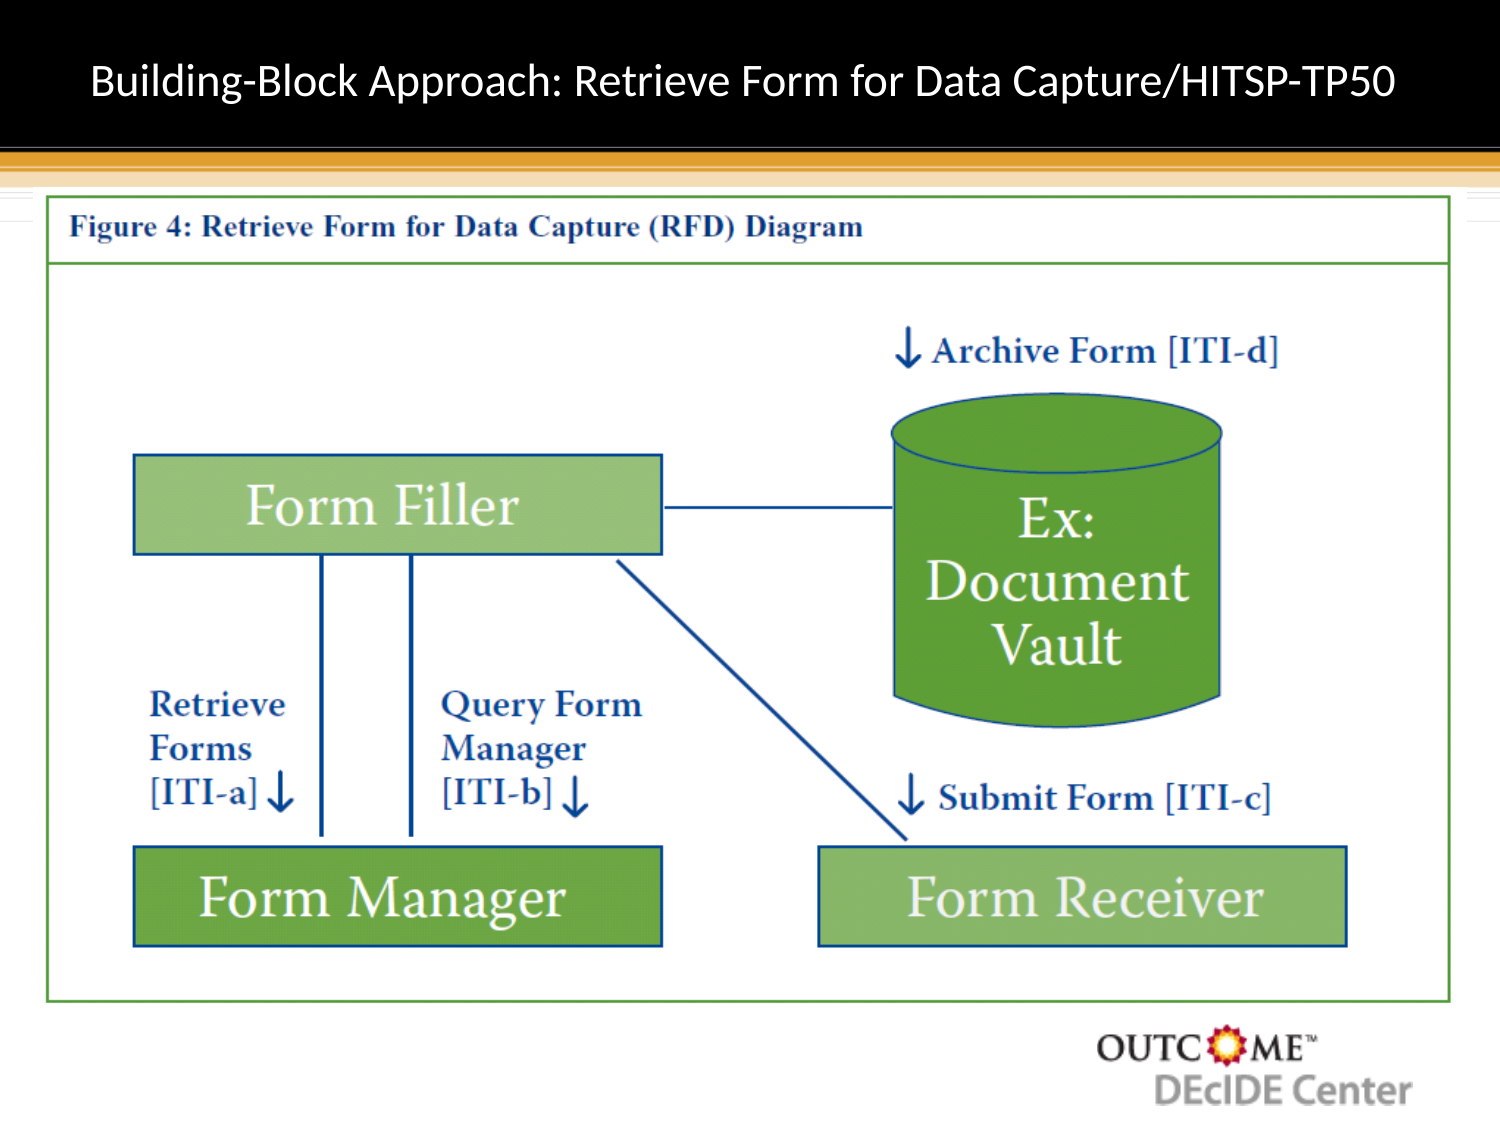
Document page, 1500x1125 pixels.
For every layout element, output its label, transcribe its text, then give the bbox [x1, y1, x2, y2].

title Building-Block Approach: Retrieve Form for Data Capture/HITSP-TP50 [74, 24, 1426, 131]
picture [0, 0, 1500, 1013]
picture [1097, 1024, 1413, 1106]
